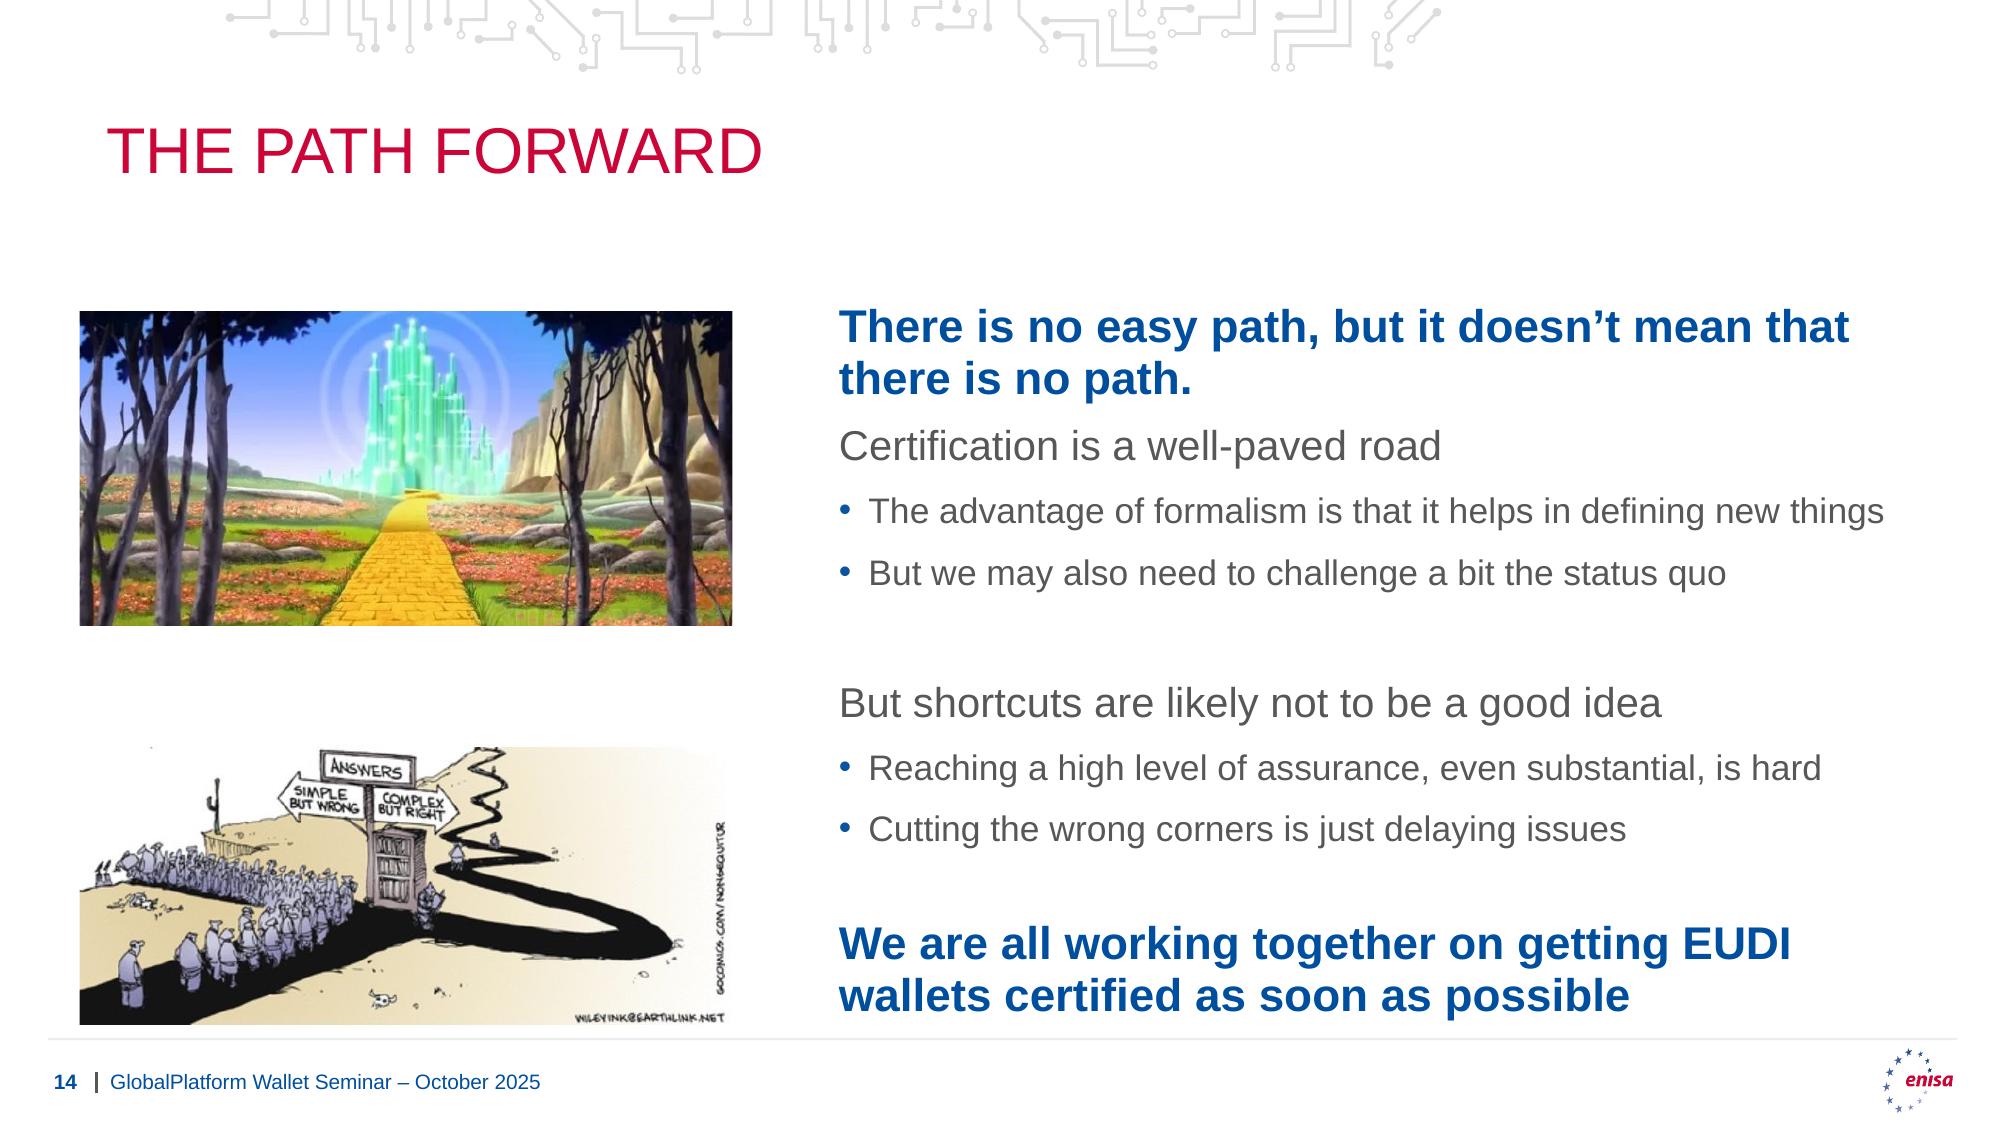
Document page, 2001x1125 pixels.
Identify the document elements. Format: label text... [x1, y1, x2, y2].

footer GlobalPlatform Wallet Seminar – October 2025 [110, 1065, 1430, 1125]
picture [0, 0, 2000, 1125]
list There is no easy path, but it doesn’t mean that there is no path. Certification is a well-paved road The advantage of formalism is that it helps in defining new things But we may also need to challenge a bit the status quo But shortcuts are likely not to be a good idea Reaching a high level of assurance, even substantial, is hard Cutting the wrong corners is just delaying issues We are all working together on getting EUDI wallets certified as soon as possible [732, 299, 2000, 1014]
title The path forward [0, 115, 1890, 259]
